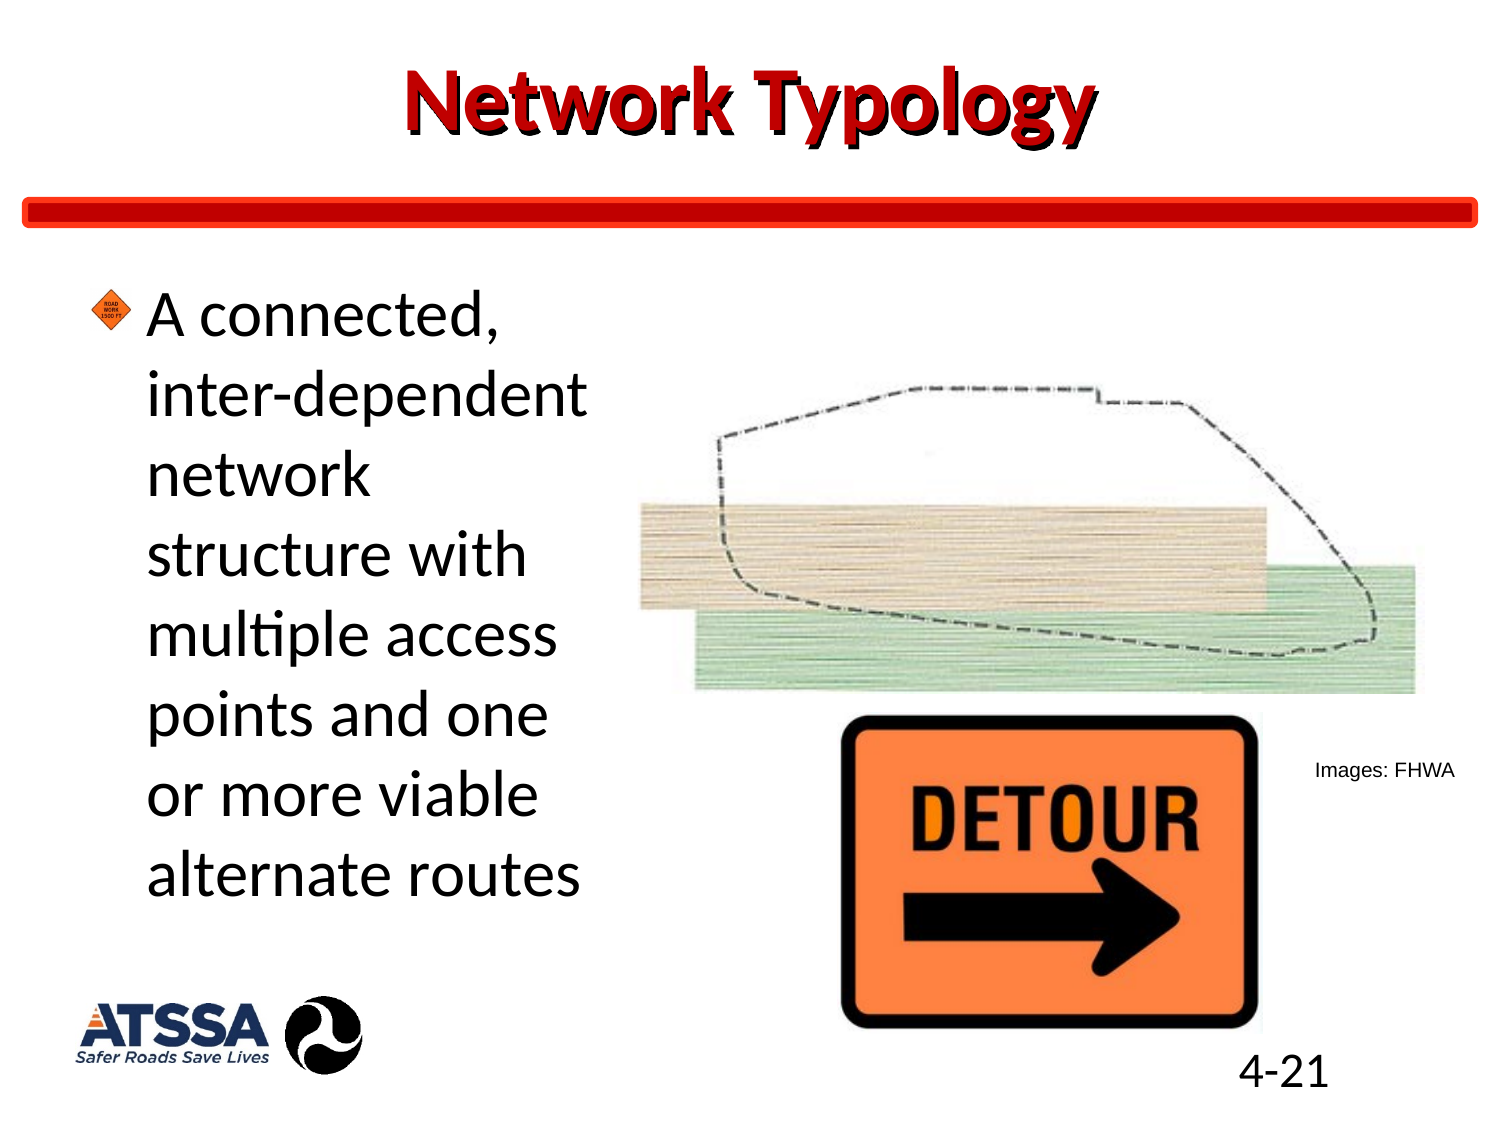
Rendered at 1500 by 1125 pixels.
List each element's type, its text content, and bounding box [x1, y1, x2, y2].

text_box Images: FHWA [1299, 748, 1500, 789]
picture [75, 1003, 269, 1063]
picture [837, 712, 1263, 1035]
picture [276, 989, 370, 1077]
list A connected, inter-dependent network structure with multiple access points and one or more viable alternate routes [74, 262, 638, 926]
picture [637, 187, 1426, 694]
title Network Typology [0, 0, 1500, 188]
picture [90, 288, 132, 331]
